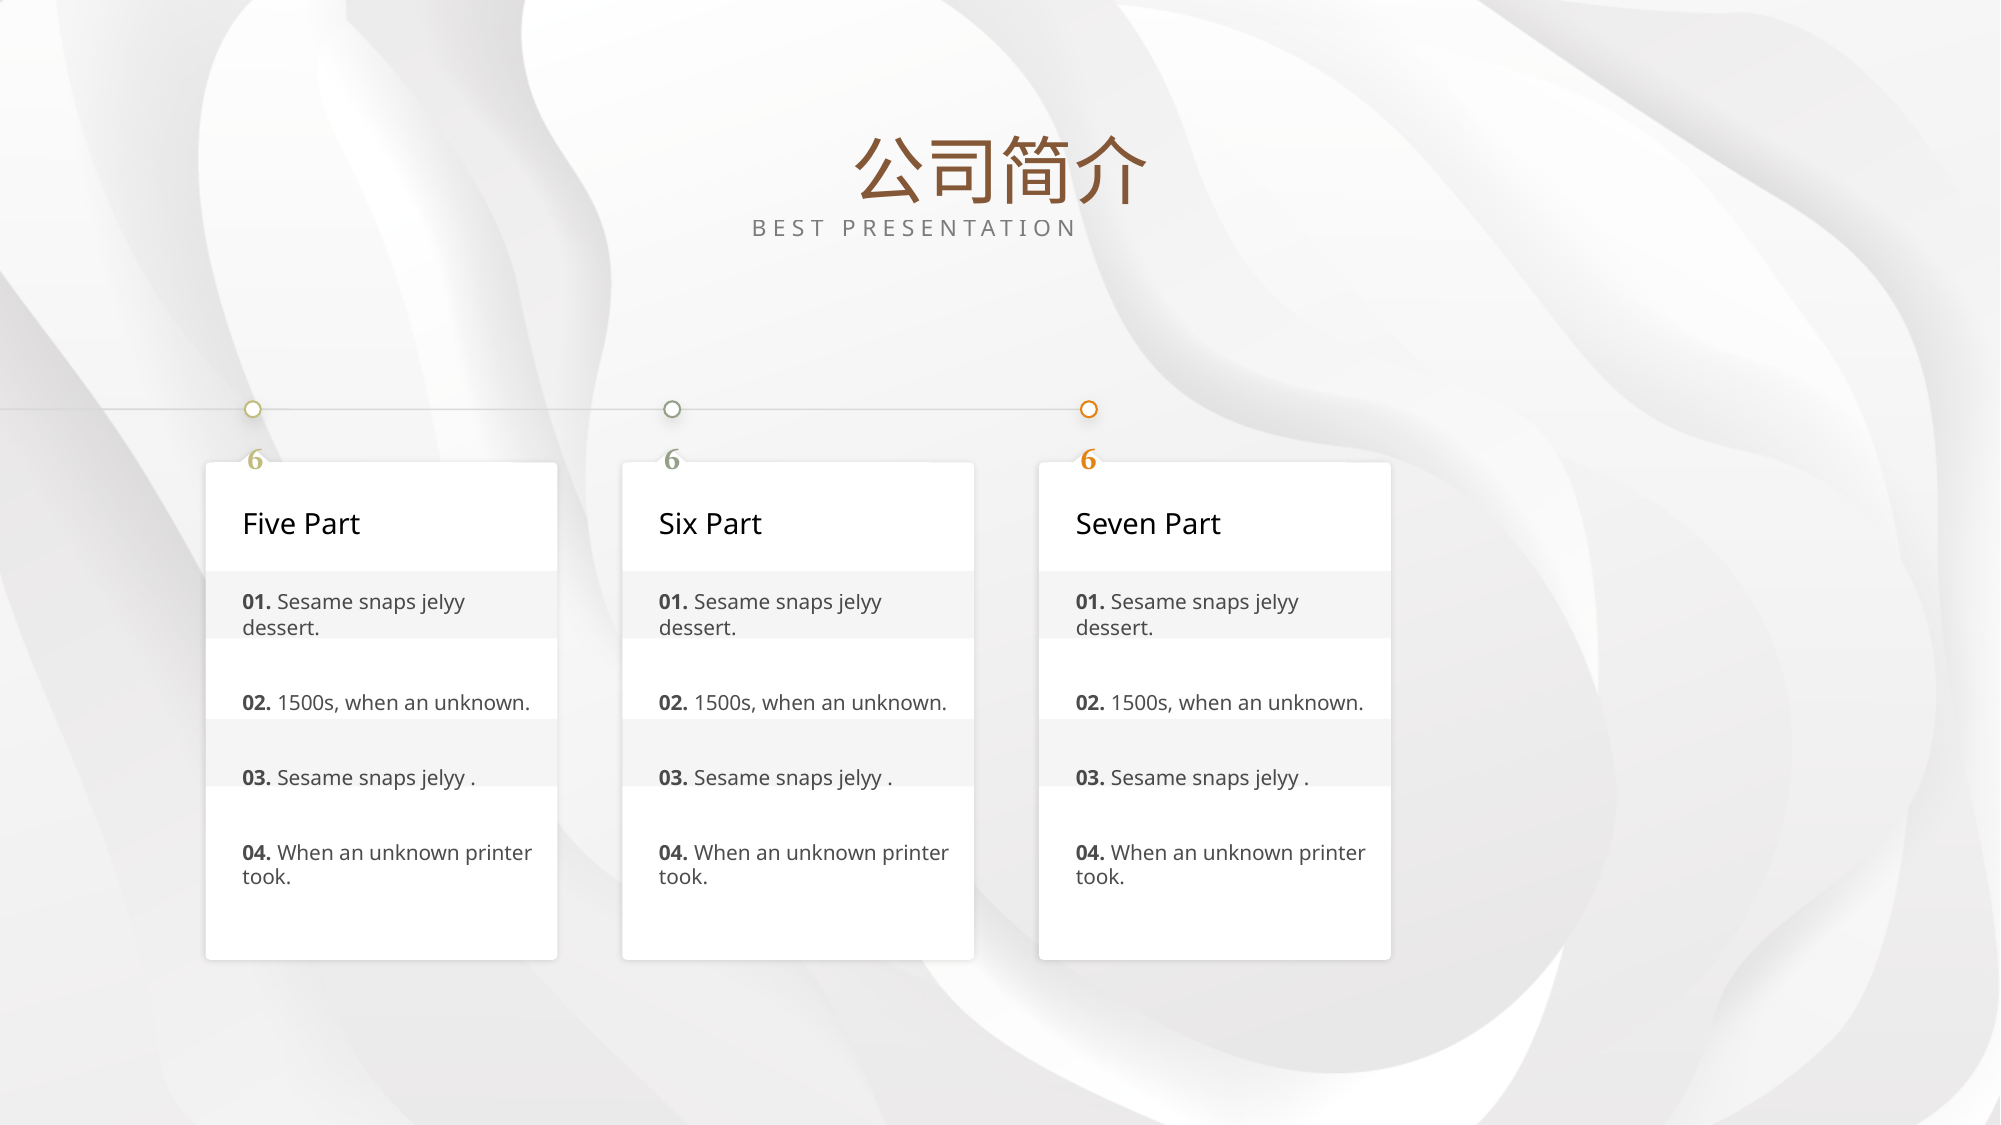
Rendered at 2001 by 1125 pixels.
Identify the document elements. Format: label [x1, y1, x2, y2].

text_box [205, 434, 558, 960]
picture [0, 0, 2000, 1125]
text_box [622, 434, 975, 960]
text_box [1038, 434, 1391, 960]
